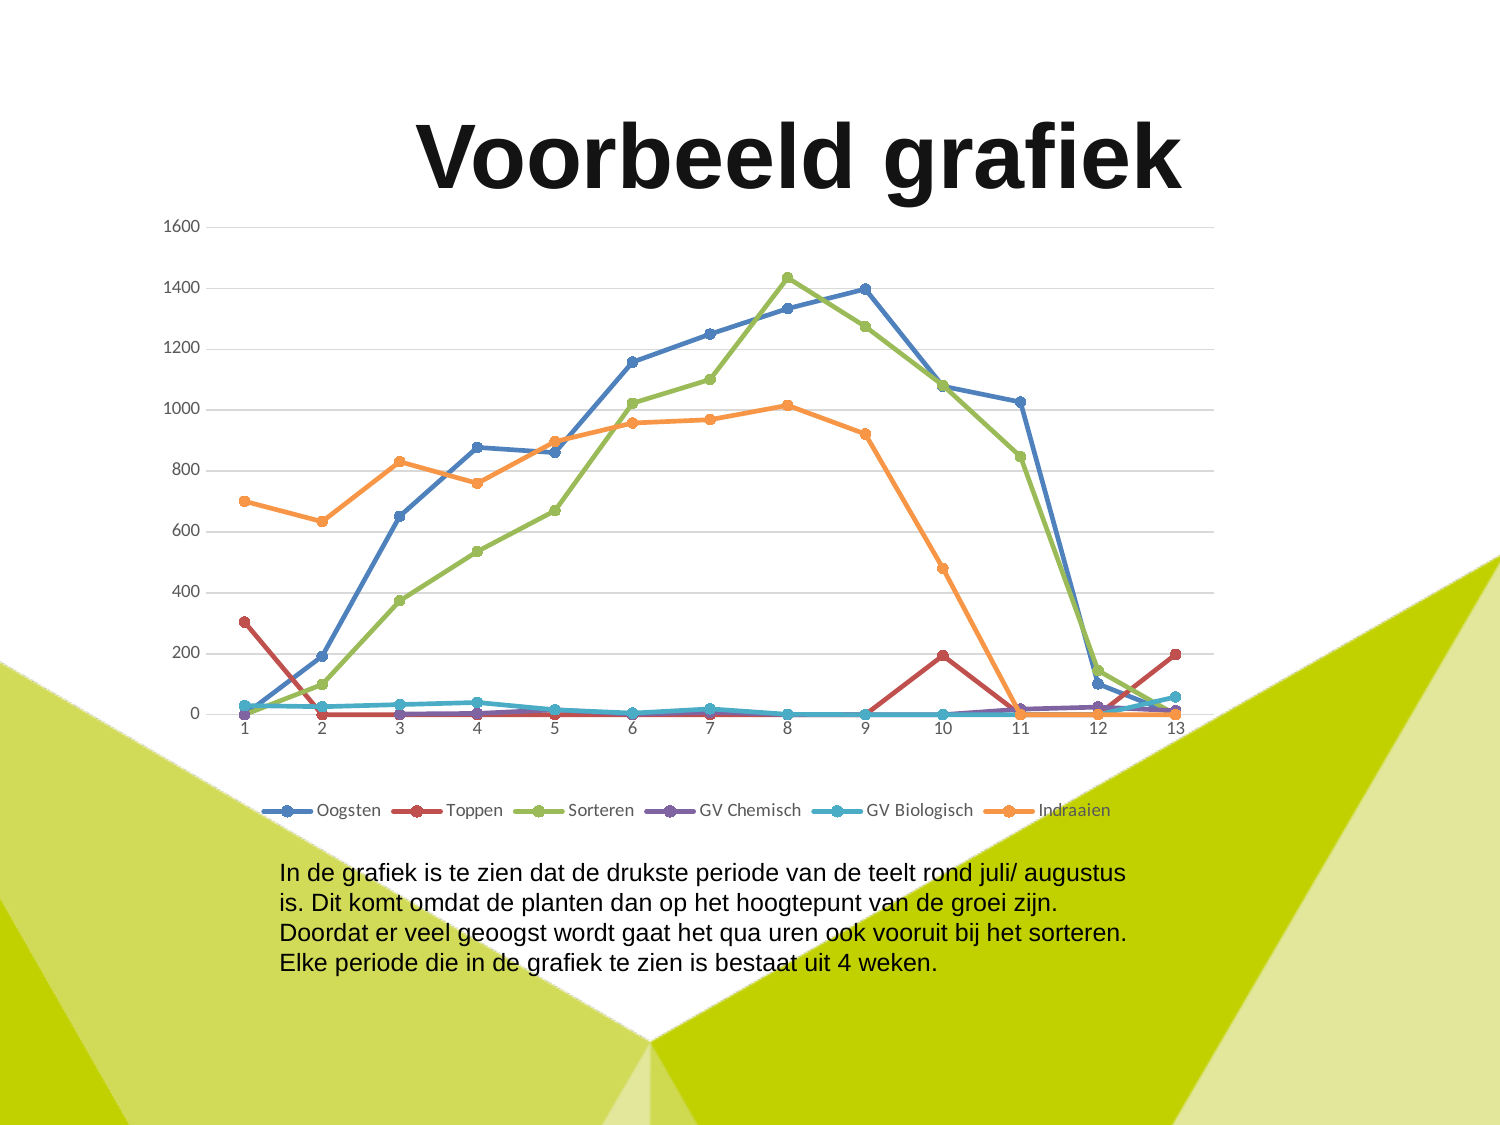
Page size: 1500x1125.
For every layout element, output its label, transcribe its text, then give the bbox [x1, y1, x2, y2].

text_box Voorbeeld grafiek [57, 89, 1500, 215]
chart [136, 215, 1238, 828]
picture [0, 481, 1500, 1125]
